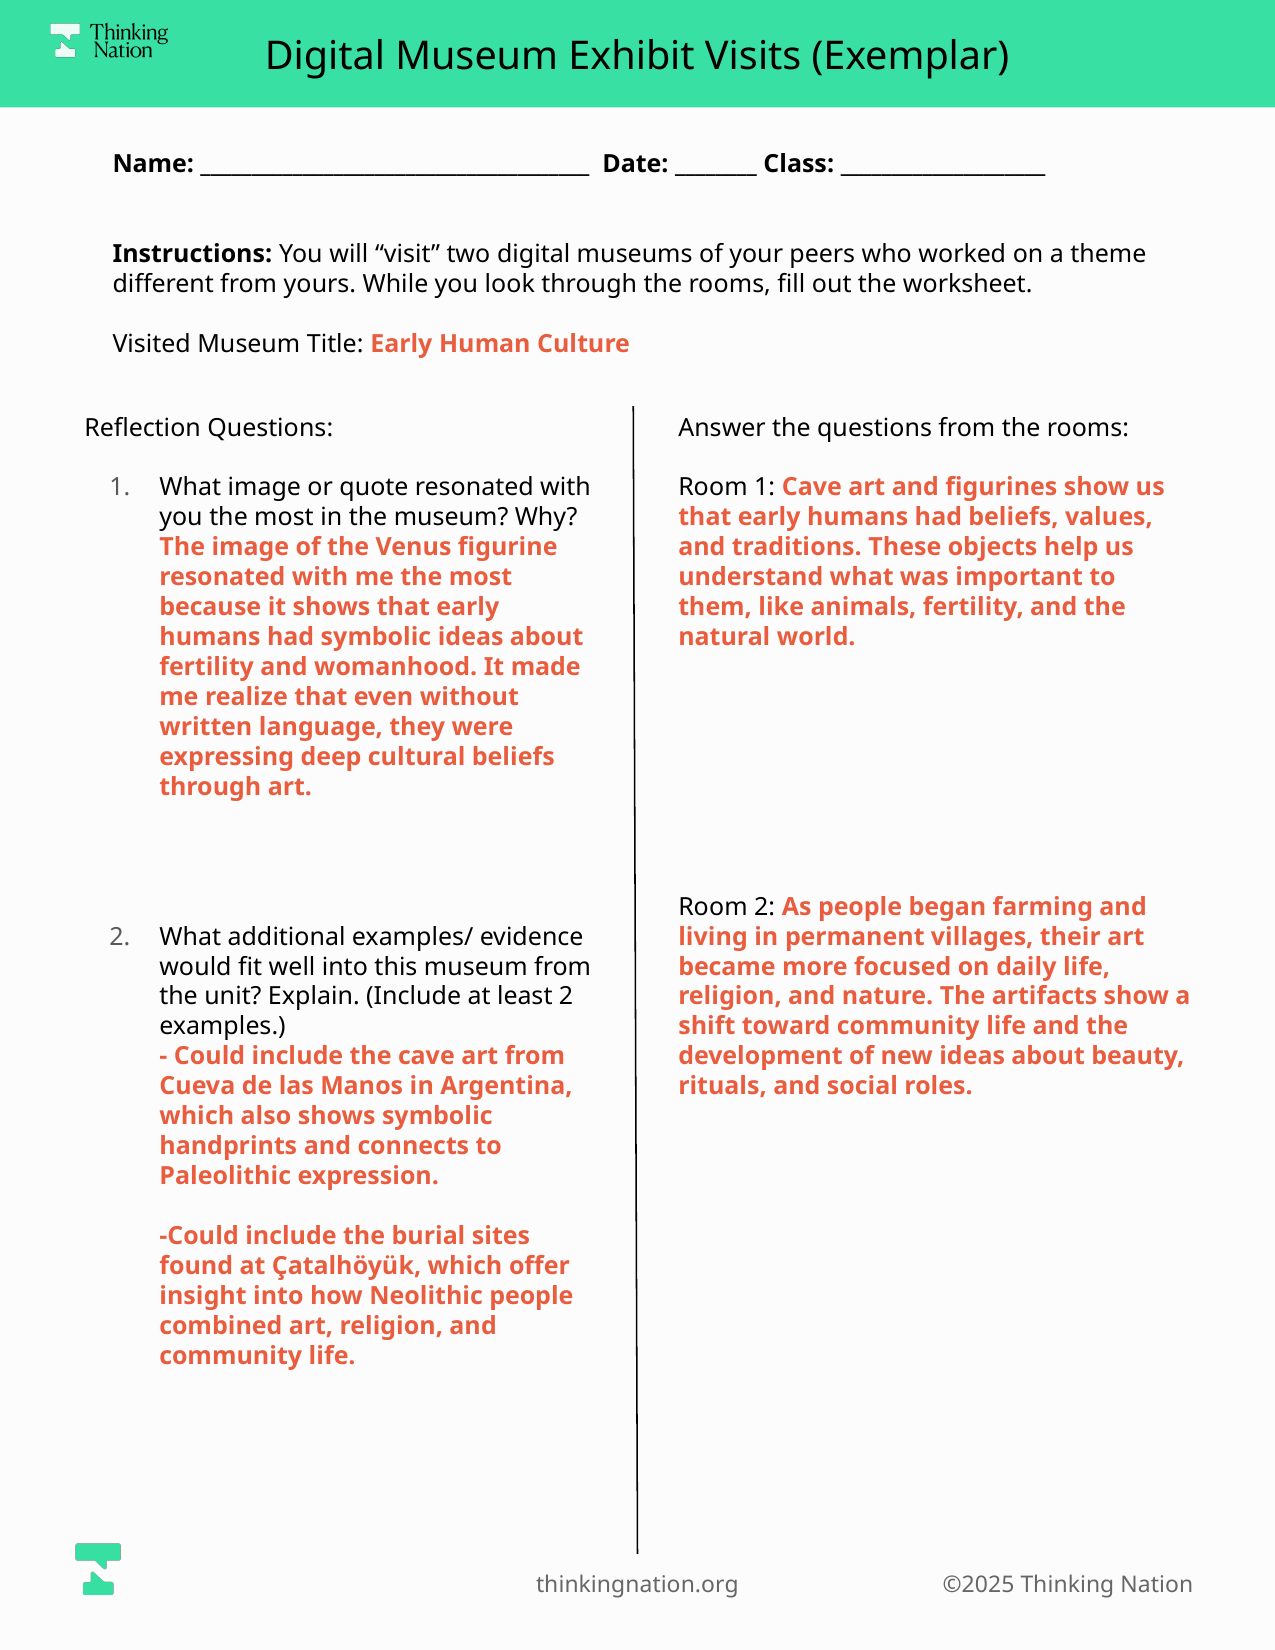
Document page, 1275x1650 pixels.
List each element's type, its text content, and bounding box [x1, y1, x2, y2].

text_box ©2025 Thinking Nation [907, 1553, 1210, 1605]
picture [62, 1533, 134, 1605]
text_box Answer the questions from the rooms: Room 1: Cave art and figurines show us that early humans had beliefs, values, and traditions. These objects help us understand what was important to them, like animals, fertility, and the natural world. Room 2: As people began farming and living in permanent villages, their art became more focused on daily life, religion, and nature. The artifacts show a shift toward community life and the development of new ideas about beauty, rituals, and social roles. [663, 396, 1210, 1534]
text_box thinkingnation.org [486, 1553, 789, 1605]
picture [36, 12, 172, 69]
text_box Name: ______________________________________ Date: ________ Class: ____________________ Instructions: You will “visit” two digital museums of your peers who worked on a theme different from yours. While you look through the rooms, fill out the worksheet. Visited Museum Title: Early Human Culture [97, 132, 1178, 373]
text_box Reflection Questions: What image or quote resonated with you the most in the museum? Why? The image of the Venus figurine resonated with me the most because it shows that early humans had symbolic ideas about fertility and womanhood. It made me realize that even without written language, they were expressing deep cultural beliefs through art. What additional examples/ evidence would fit well into this museum from the unit? Explain. (Include at least 2 examples.) - Could include the cave art from Cueva de las Manos in Argentina, which also shows symbolic handprints and connects to Paleolithic expression. -Could include the burial sites found at Çatalhöyük, which offer insight into how Neolithic people combined art, religion, and community life. [69, 396, 616, 1534]
text_box Digital Museum Exhibit Visits (Exemplar) [0, 0, 1275, 108]
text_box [632, 405, 638, 1555]
